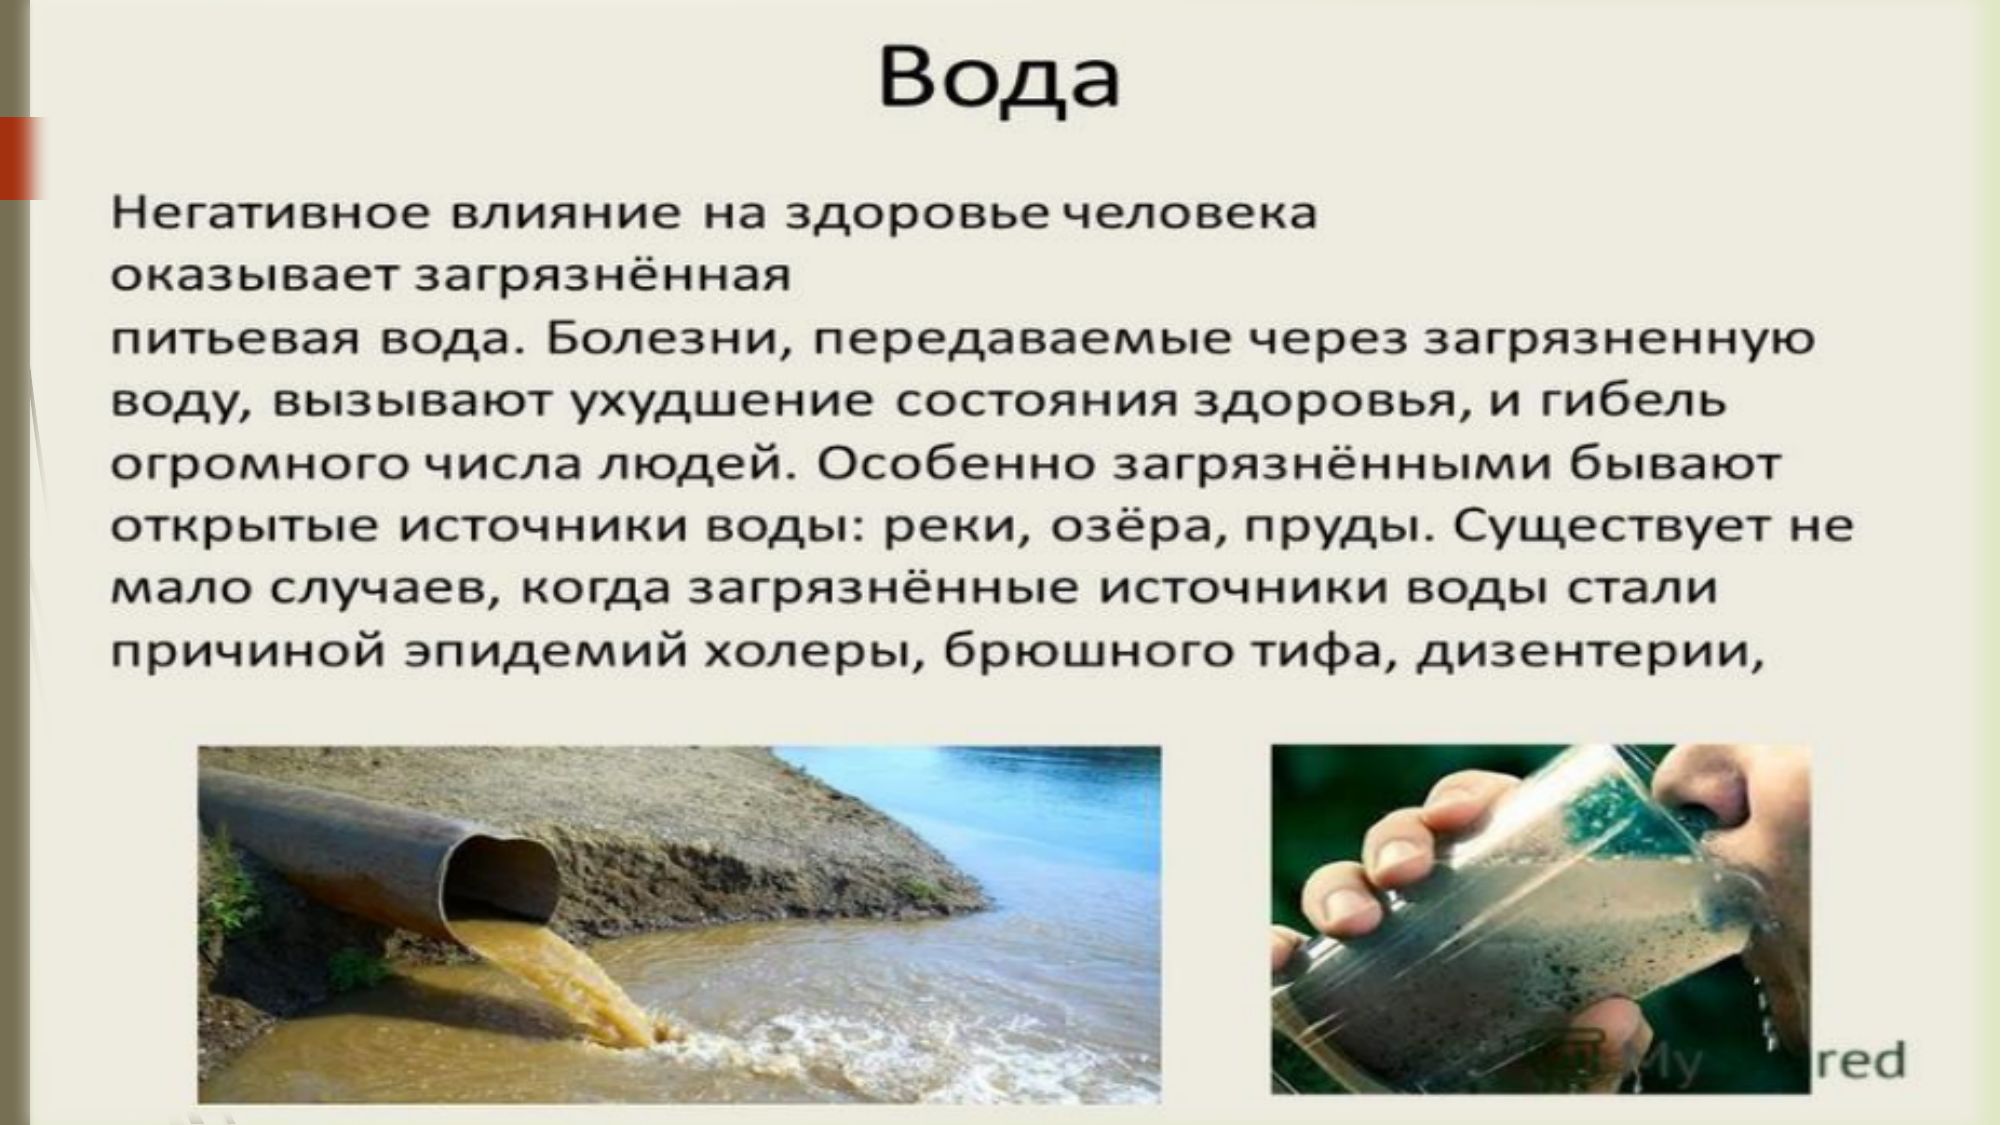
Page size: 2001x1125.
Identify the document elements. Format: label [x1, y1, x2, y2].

list [11, 0, 2000, 1125]
